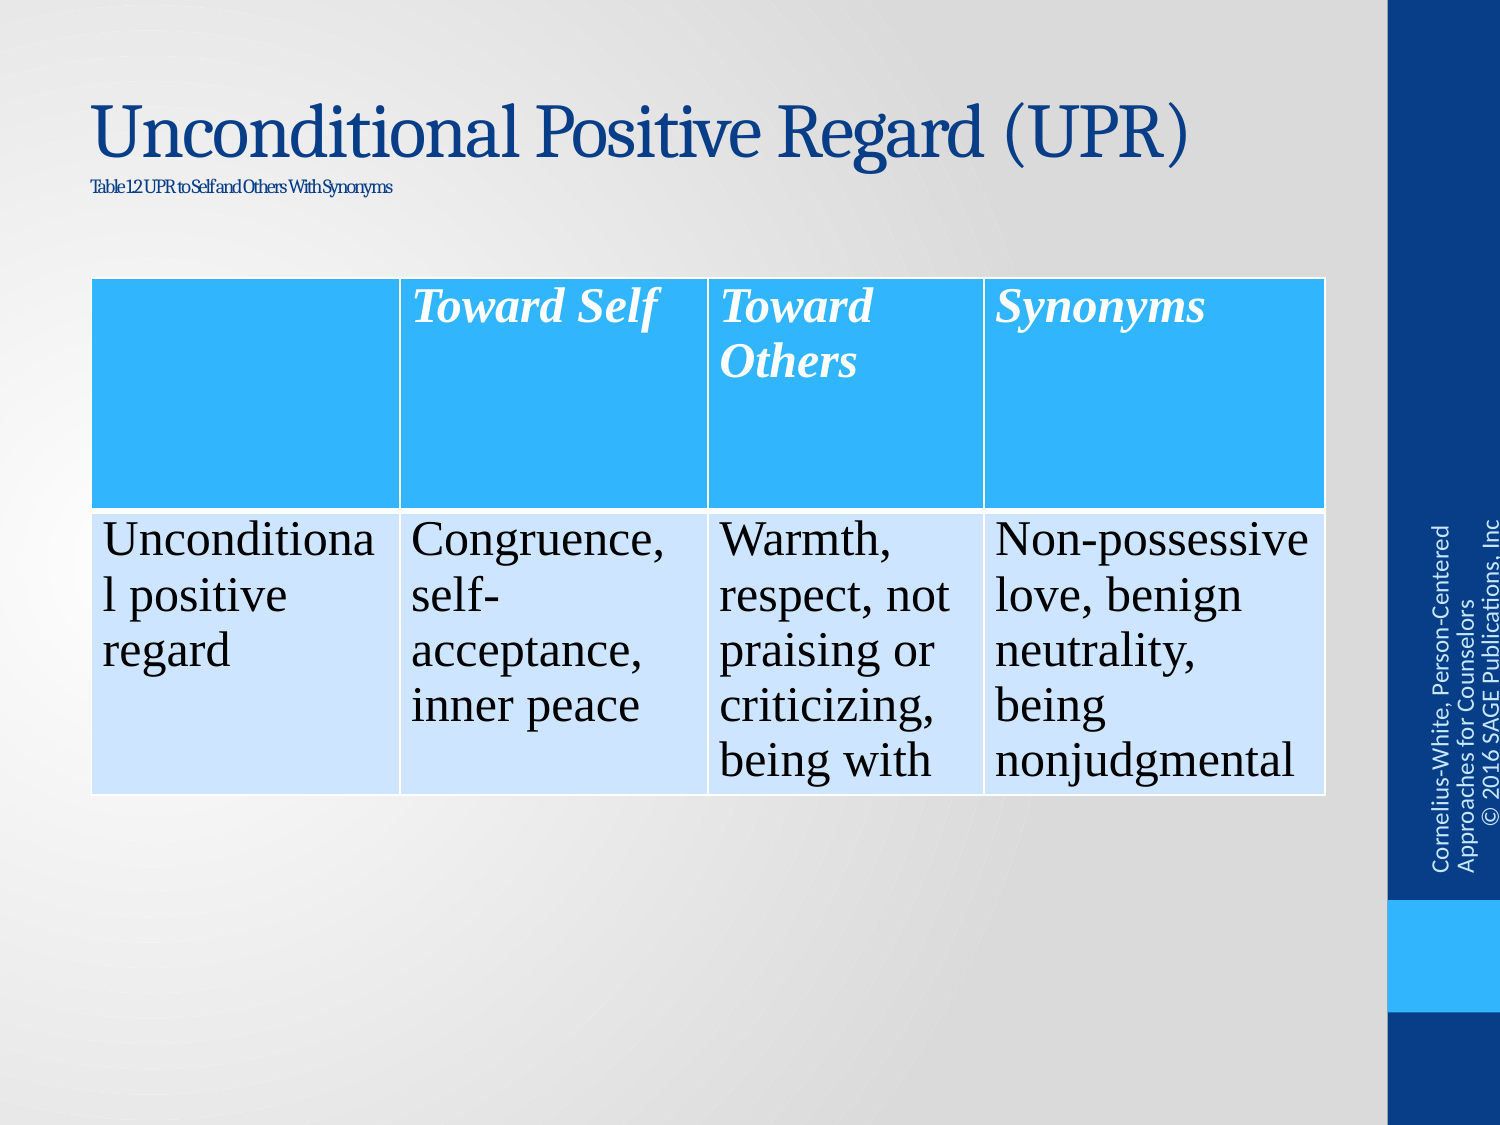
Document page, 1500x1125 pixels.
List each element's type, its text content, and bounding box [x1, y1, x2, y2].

table_cell Unconditional positive regard [92, 514, 399, 794]
table_header Synonyms [985, 279, 1324, 508]
table_cell Warmth, respect, not praising or criticizing, being with [709, 514, 983, 794]
table_cell Non-possessive love, benign neutrality, being nonjudgmental [985, 514, 1324, 794]
footer Cornelius-White, Person-Centered Approaches for Counselors © 2016 SAGE Publications, Inc. [1408, 500, 1469, 889]
table_header Toward Others [709, 279, 983, 508]
table_cell Congruence, self-acceptance, inner peace [401, 514, 707, 794]
table_header [92, 279, 399, 508]
title Unconditional Positive Regard (UPR) Table 1.2 UPR to Self and Others With Synonyms [75, 45, 1325, 233]
table_header Toward Self [401, 279, 707, 508]
